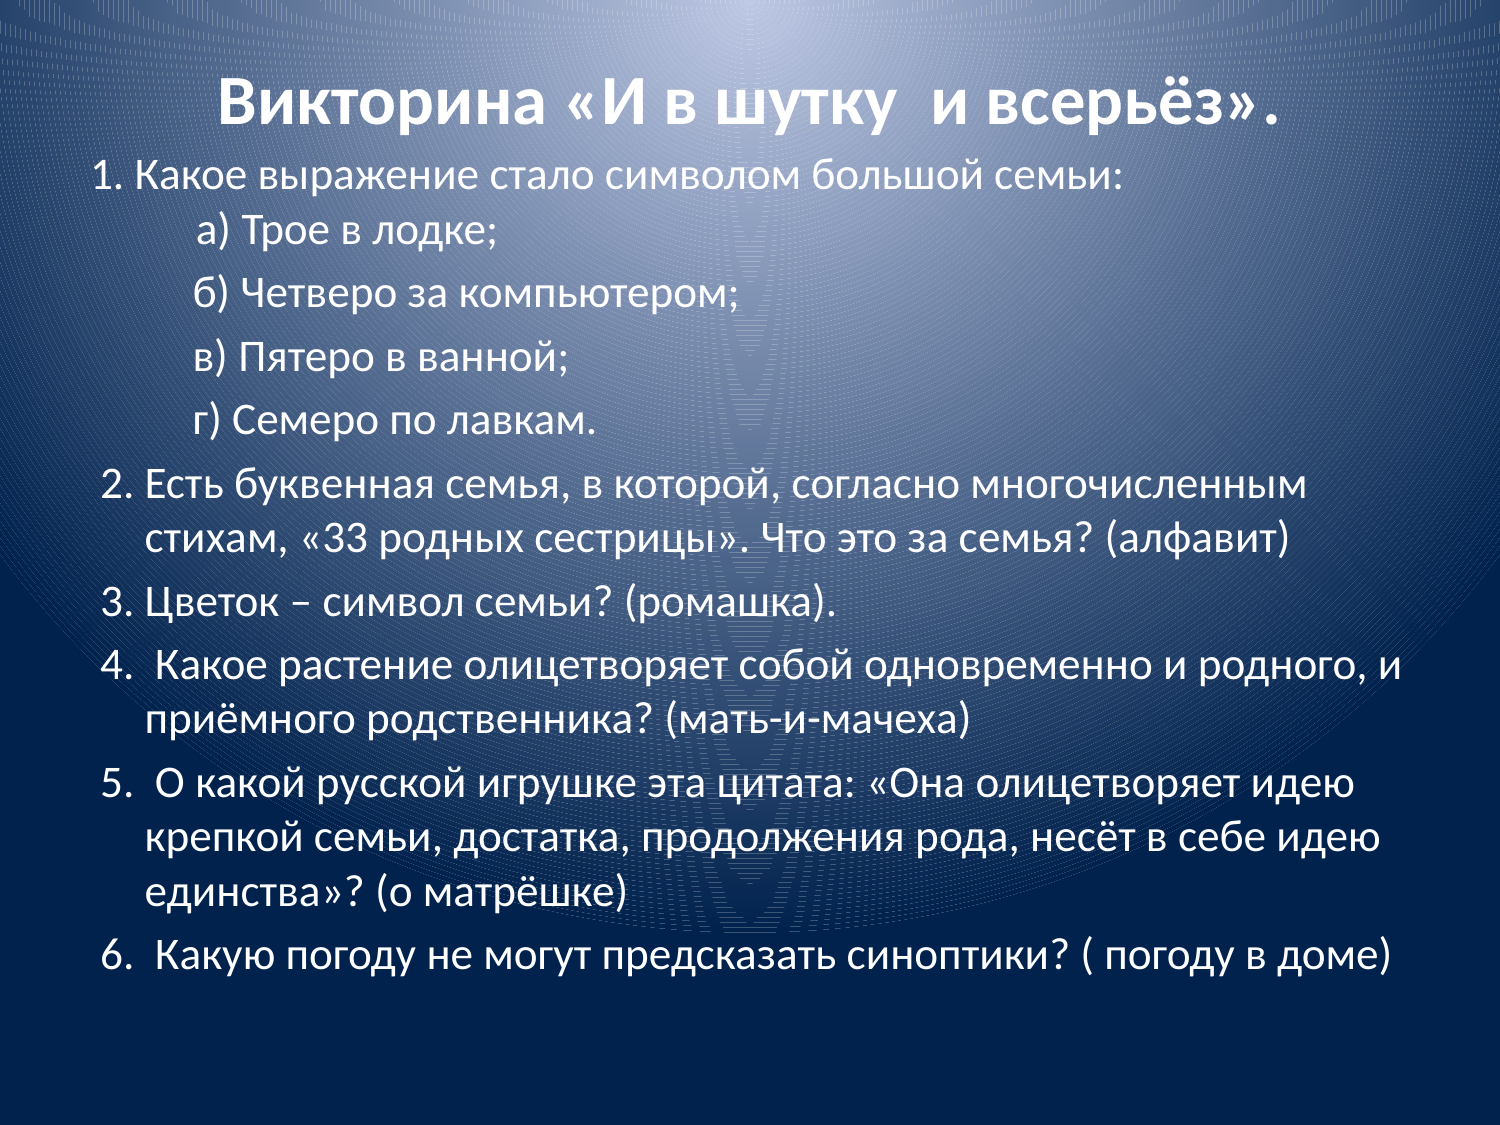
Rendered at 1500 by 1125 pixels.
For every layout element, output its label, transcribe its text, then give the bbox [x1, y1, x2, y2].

list 1. Какое выражение стало символом большой семьи: а) Трое в лодке; б) Четверо за компьютером; в) Пятеро в ванной; г) Семеро по лавкам. 2. Есть буквенная семья, в которой, согласно многочисленным стихам, «33 родных сестрицы». Что это за семья? (алфавит) 3. Цветок – символ семьи? (ромашка). 4. Какое растение олицетворяет собой одновременно и родного, и приёмного родственника? (мать-и-мачеха) 5. О какой русской игрушке эта цитата: «Она олицетворяет идею крепкой семьи, достатка, продолжения рода, несёт в себе идею единства»? (о матрёшке) 6. Какую погоду не могут предсказать синоптики? ( погоду в доме) [75, 137, 1425, 1005]
title Викторина «И в шутку и всерьёз». [75, 45, 1425, 137]
